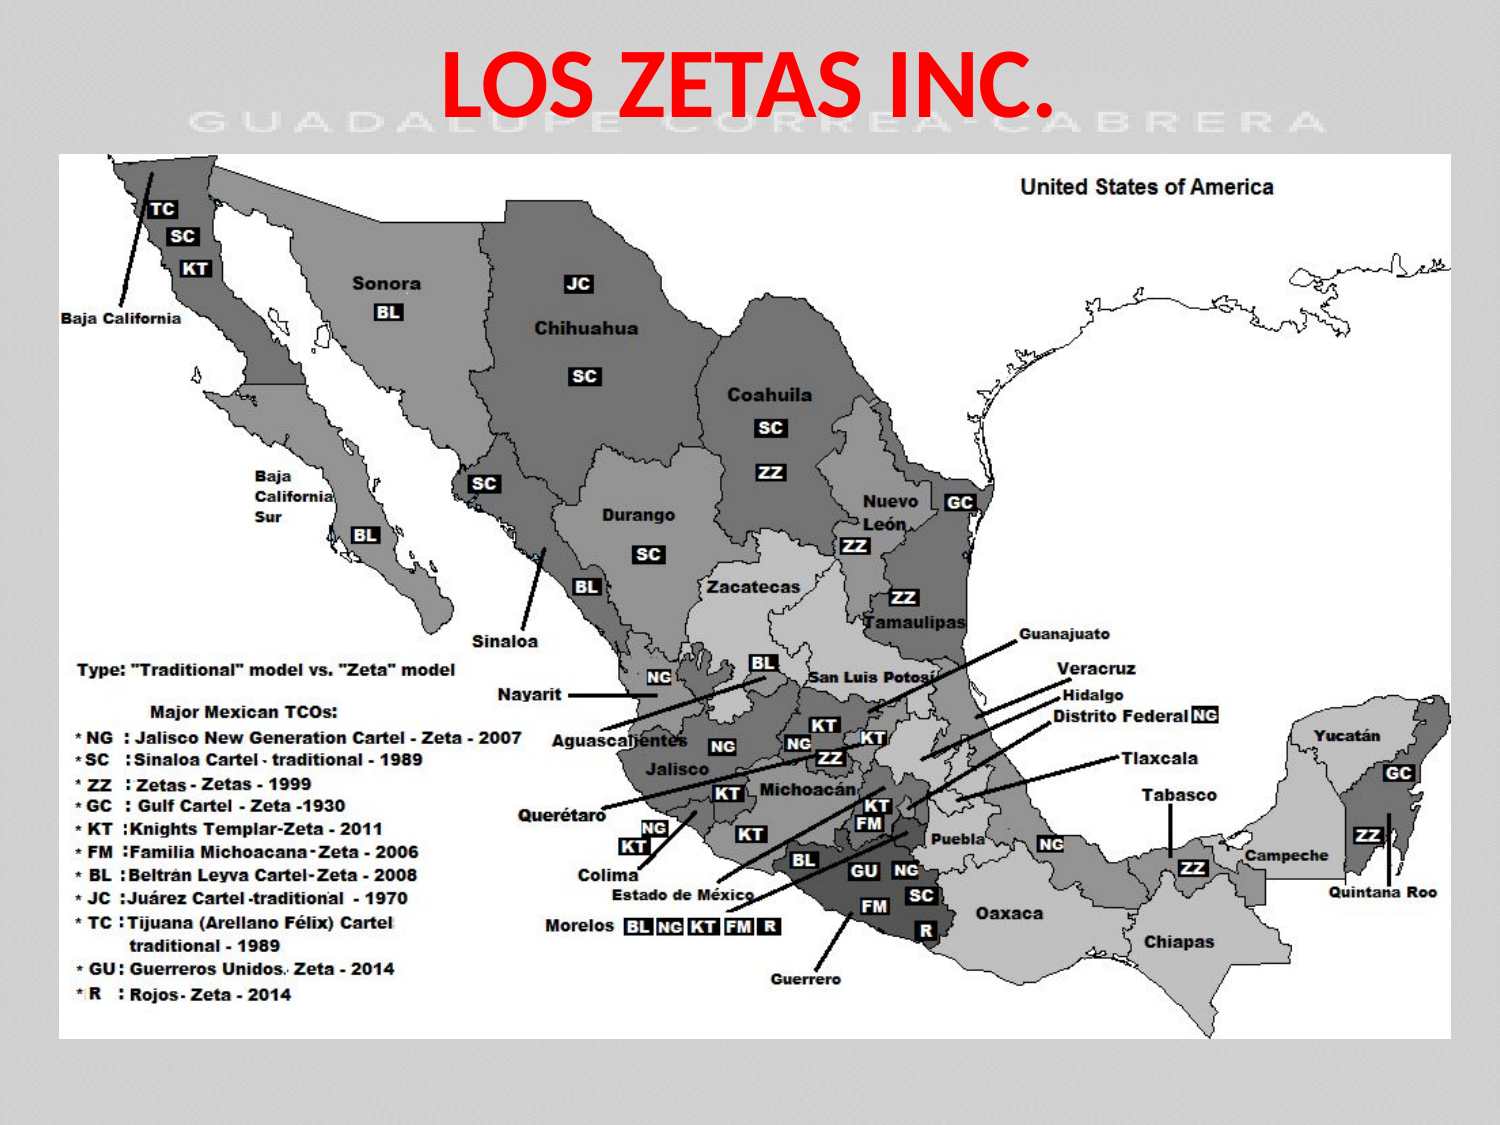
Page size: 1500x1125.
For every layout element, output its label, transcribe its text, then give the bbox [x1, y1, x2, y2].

text_box LOS ZETAS INC. [425, 33, 1075, 144]
picture [58, 154, 1452, 1039]
